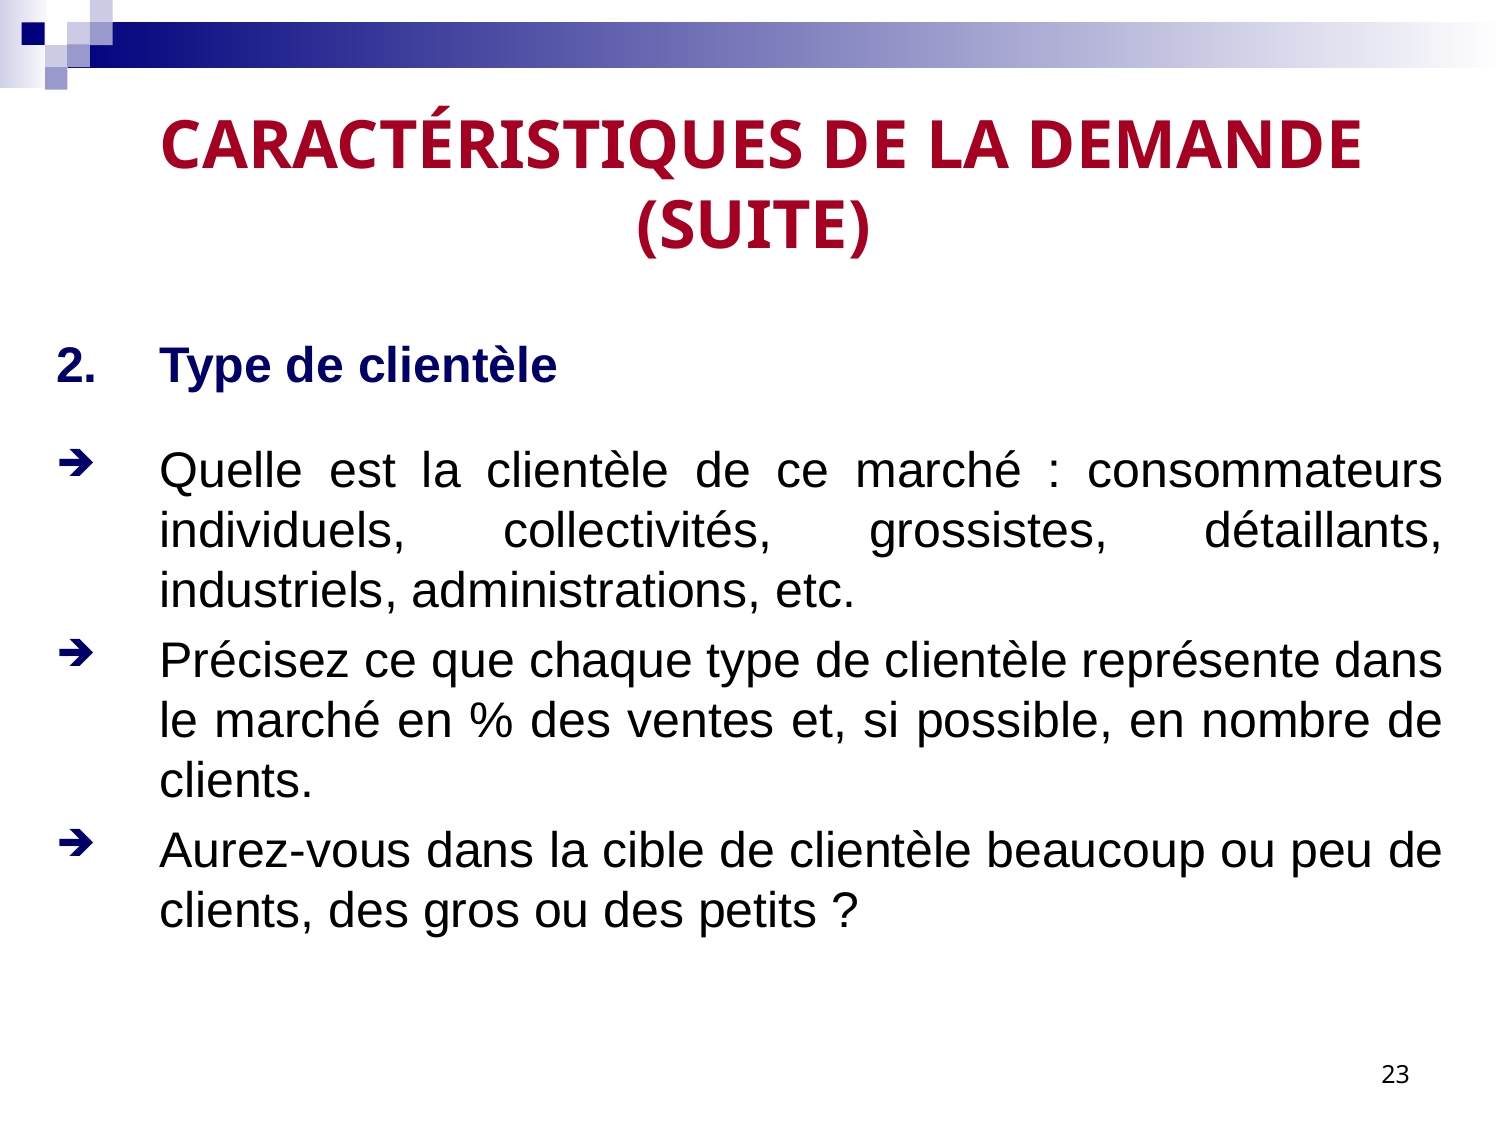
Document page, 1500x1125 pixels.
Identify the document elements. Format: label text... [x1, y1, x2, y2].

title CARACTÉRISTIQUES DE LA DEMANDE (SUITE) [87, 104, 1438, 259]
list Type de clientèle Quelle est la clientèle de ce marché : consommateurs individuels, collectivités, grossistes, détaillants, industriels, administrations, etc. Précisez ce que chaque type de clientèle représente dans le marché en % des ventes et, si possible, en nombre de clients. Aurez-vous dans la cible de clientèle beaucoup ou peu de clients, des gros ou des petits ? [41, 324, 1459, 1038]
slide_number 23 [1074, 1038, 1425, 1100]
